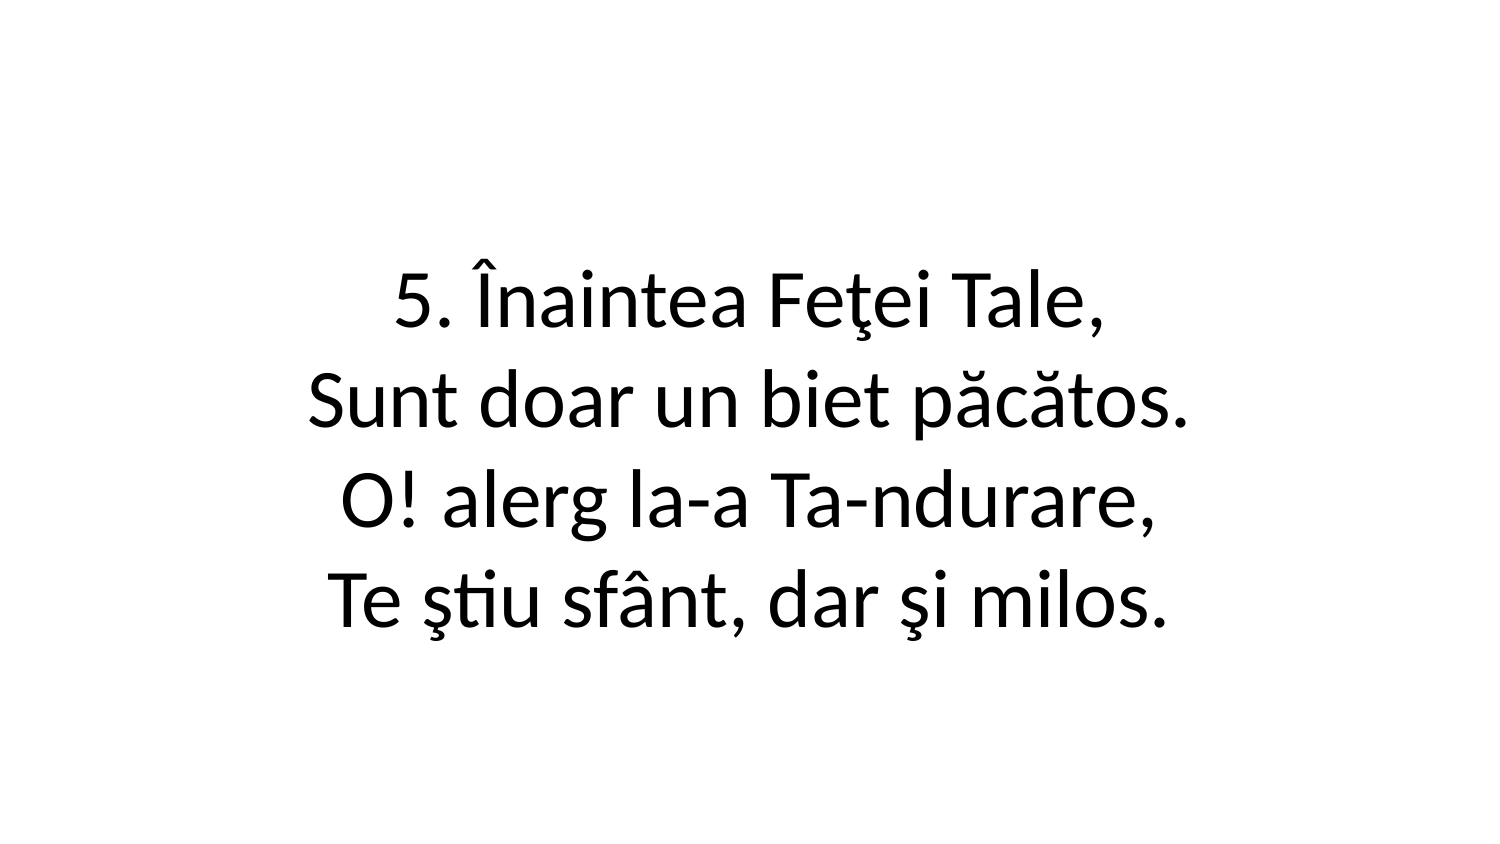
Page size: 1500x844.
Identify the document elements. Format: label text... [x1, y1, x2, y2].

text_box 5. Înaintea Feţei Tale, Sunt doar un biet păcătos. O! alerg la-a Ta-ndurare, Te ştiu sfânt, dar şi milos. [292, 192, 1208, 652]
